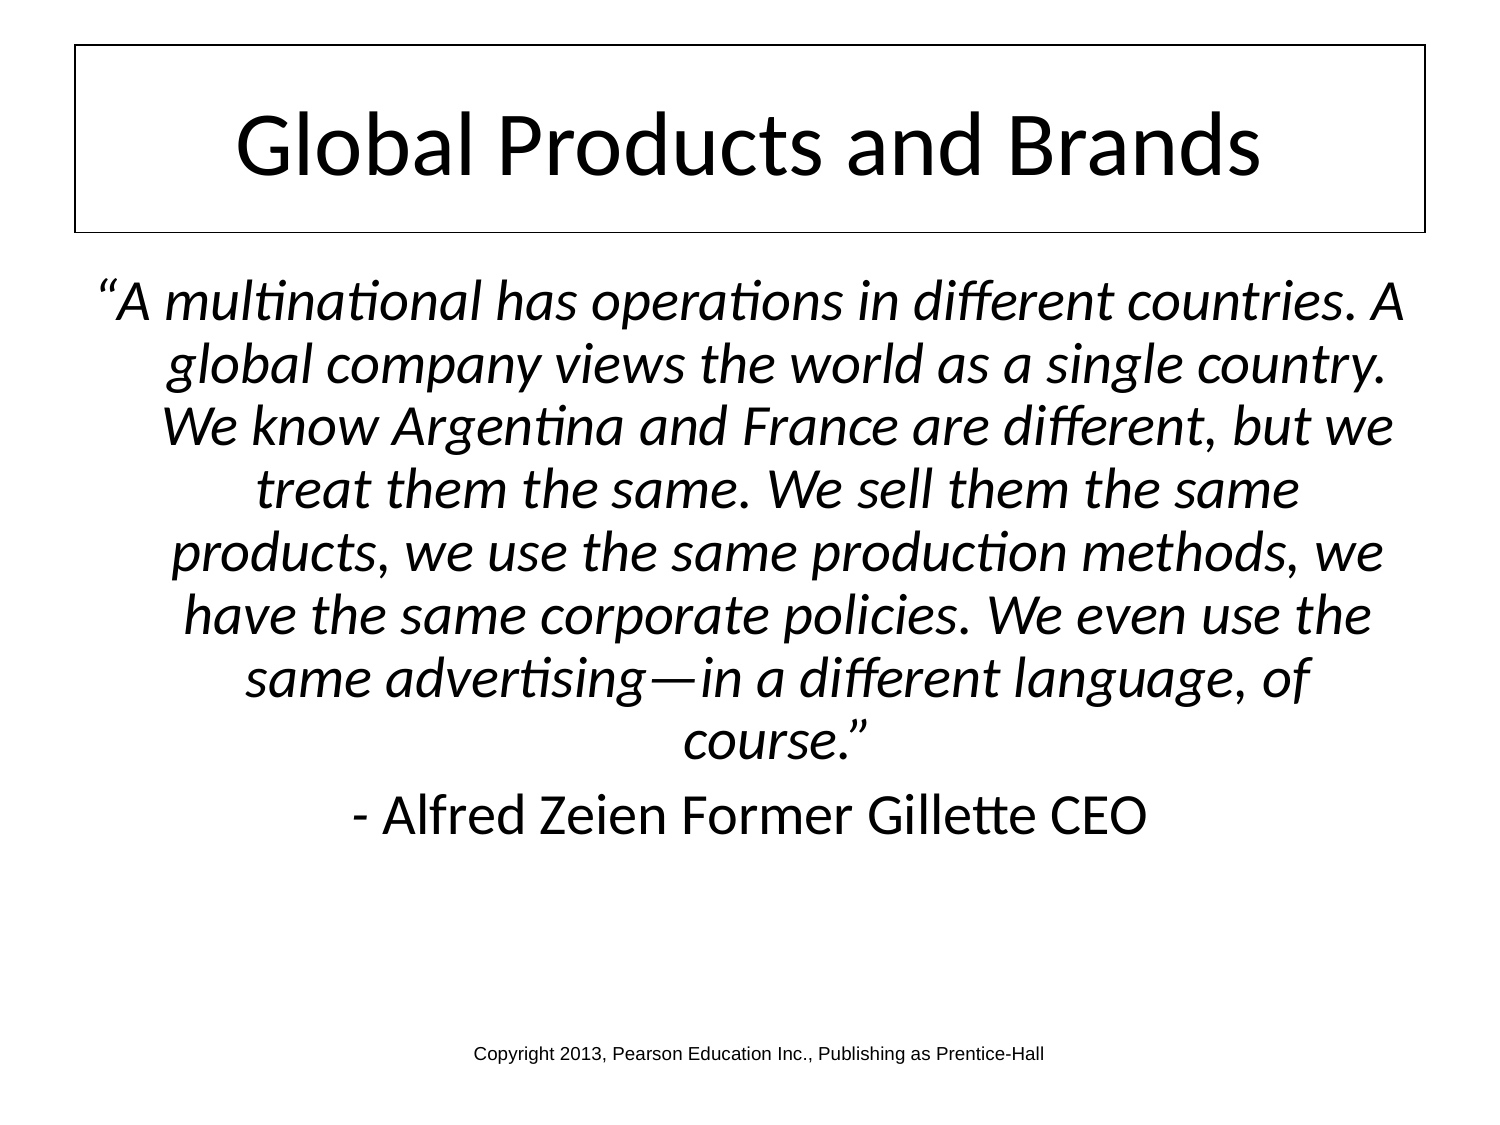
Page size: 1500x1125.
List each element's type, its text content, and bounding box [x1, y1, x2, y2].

text_box Copyright 2013, Pearson Education Inc., Publishing as Prentice-Hall [459, 1033, 1059, 1094]
list “A multinational has operations in different countries. A global company views the world as a single country. We know Argentina and France are different, but we treat them the same. We sell them the same products, we use the same production methods, we have the same corporate policies. We even use the same advertising—in a different language, of course.” - Alfred Zeien Former Gillette CEO [74, 262, 1426, 1006]
title Global Products and Brands [74, 44, 1426, 233]
